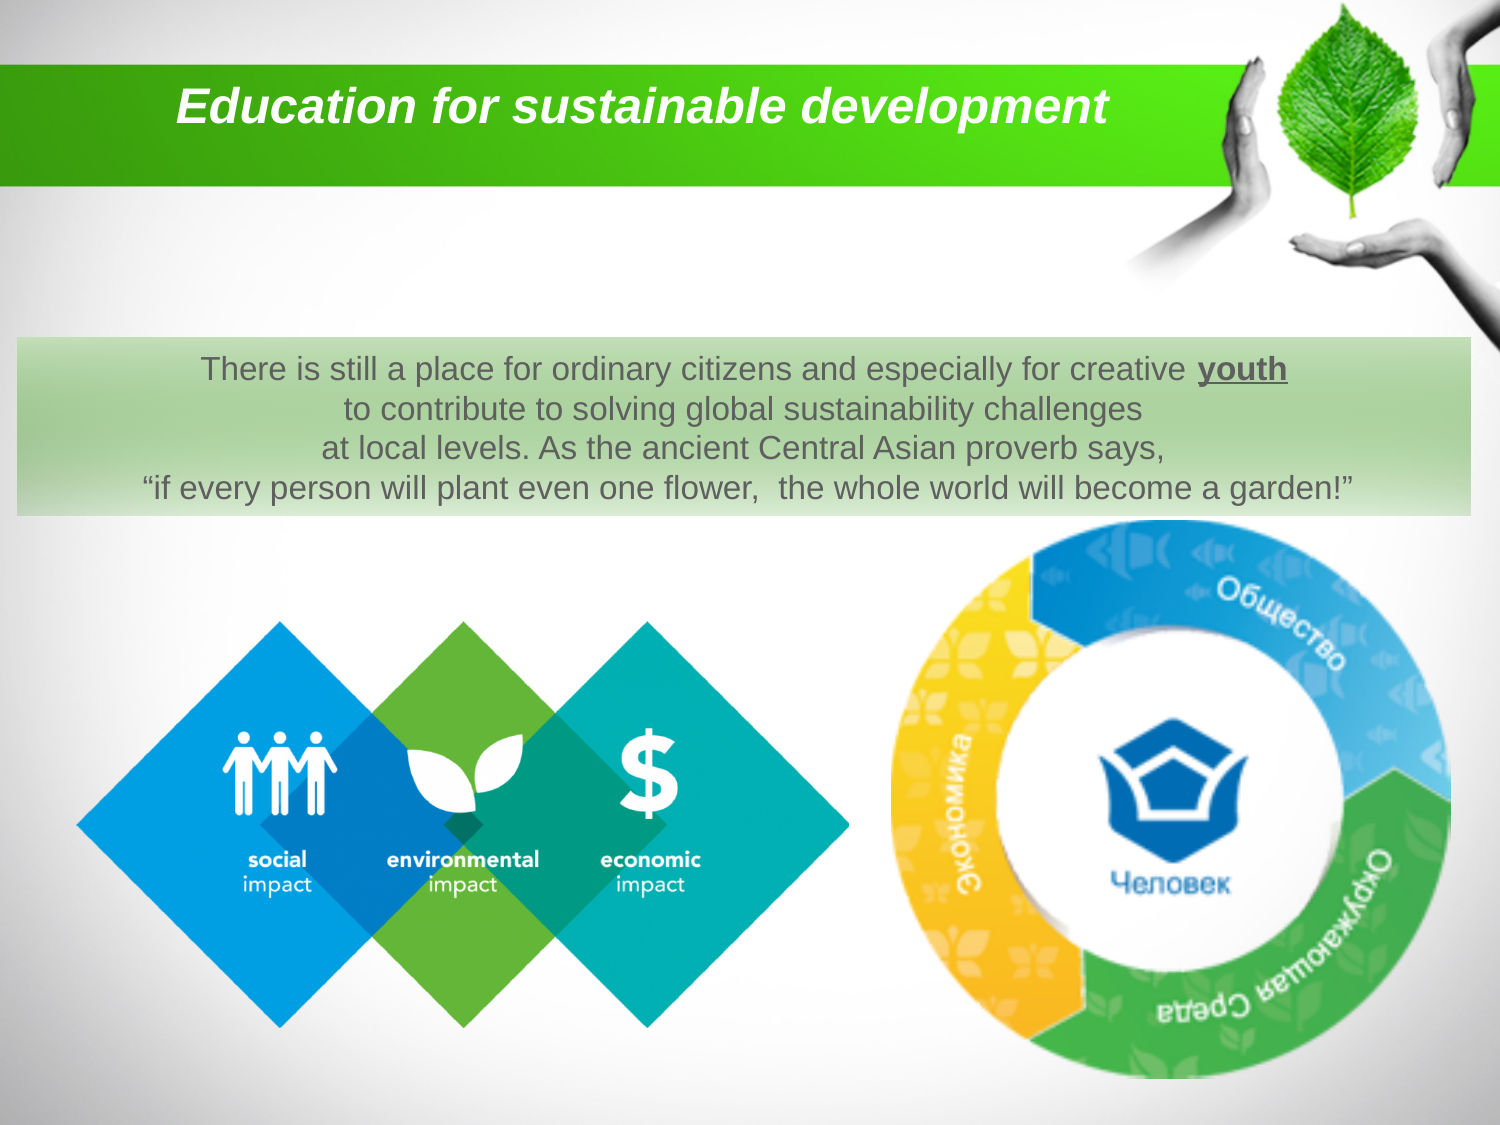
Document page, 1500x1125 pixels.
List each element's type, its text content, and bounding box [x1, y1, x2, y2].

text_box There is still a place for ordinary citizens and especially for creative youth to contribute to solving global sustainability challenges at local levels. As the ancient Central Asian proverb says, “if every person will plant even one flower, the whole world will become a garden!” [17, 338, 1471, 516]
picture [0, 0, 1500, 1125]
text_box Education for sustainable development [112, 66, 1187, 142]
